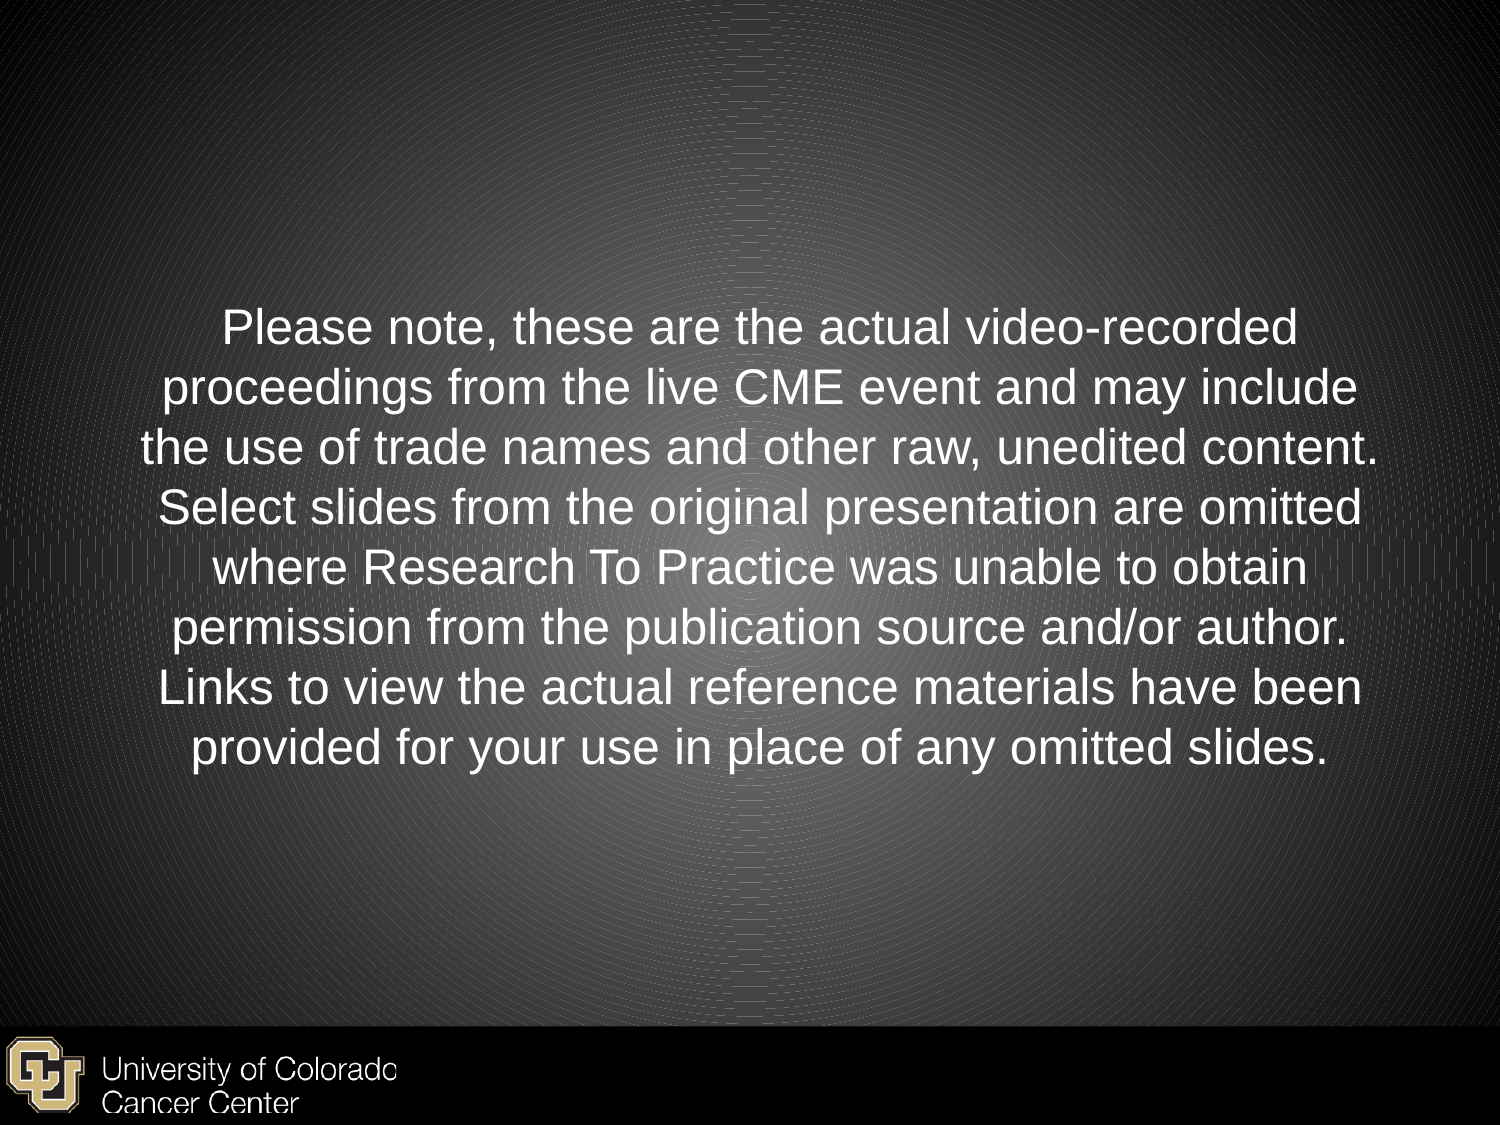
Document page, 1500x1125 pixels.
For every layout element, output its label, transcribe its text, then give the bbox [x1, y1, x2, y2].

text_box Please note, these are the actual video-recorded proceedings from the live CME event and may include the use of trade names and other raw, unedited content. Select slides from the original presentation are omitted where Research To Practice was unable to obtain permission from the publication source and/or author. Links to view the actual reference materials have been provided for your use in place of any omitted slides. [125, 287, 1396, 951]
